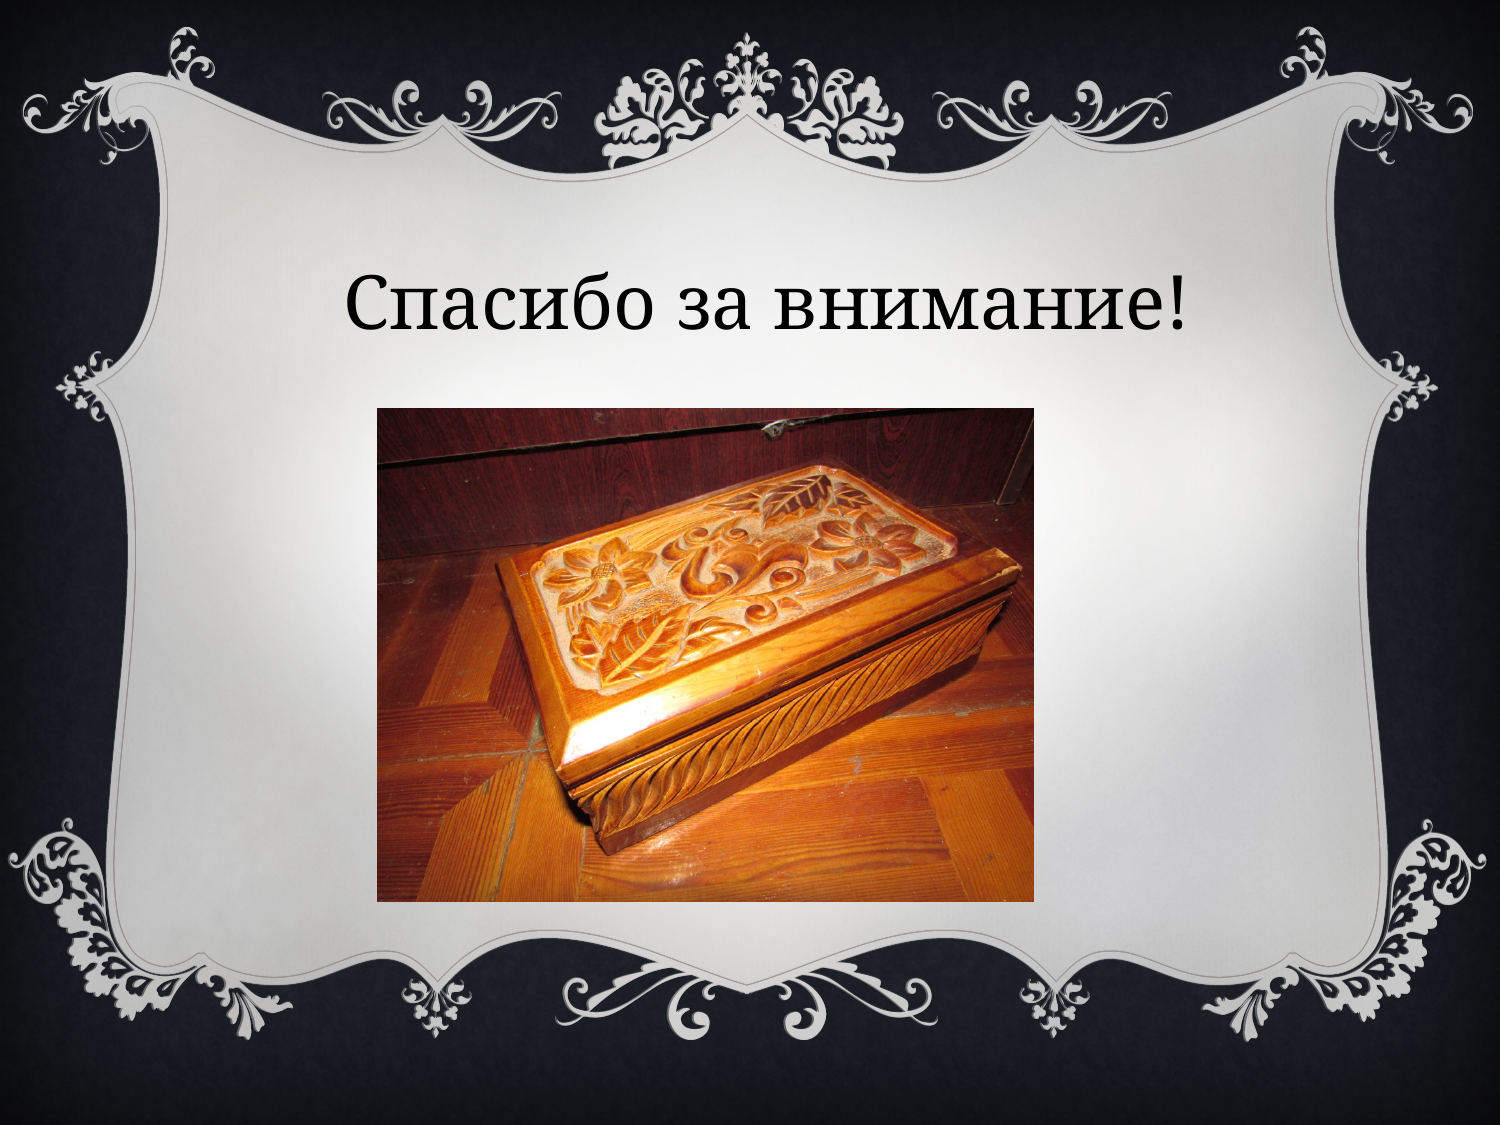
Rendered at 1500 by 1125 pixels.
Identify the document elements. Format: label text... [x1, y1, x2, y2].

text_box Спасибо за внимание! [277, 247, 1258, 353]
picture [0, 0, 1500, 1125]
